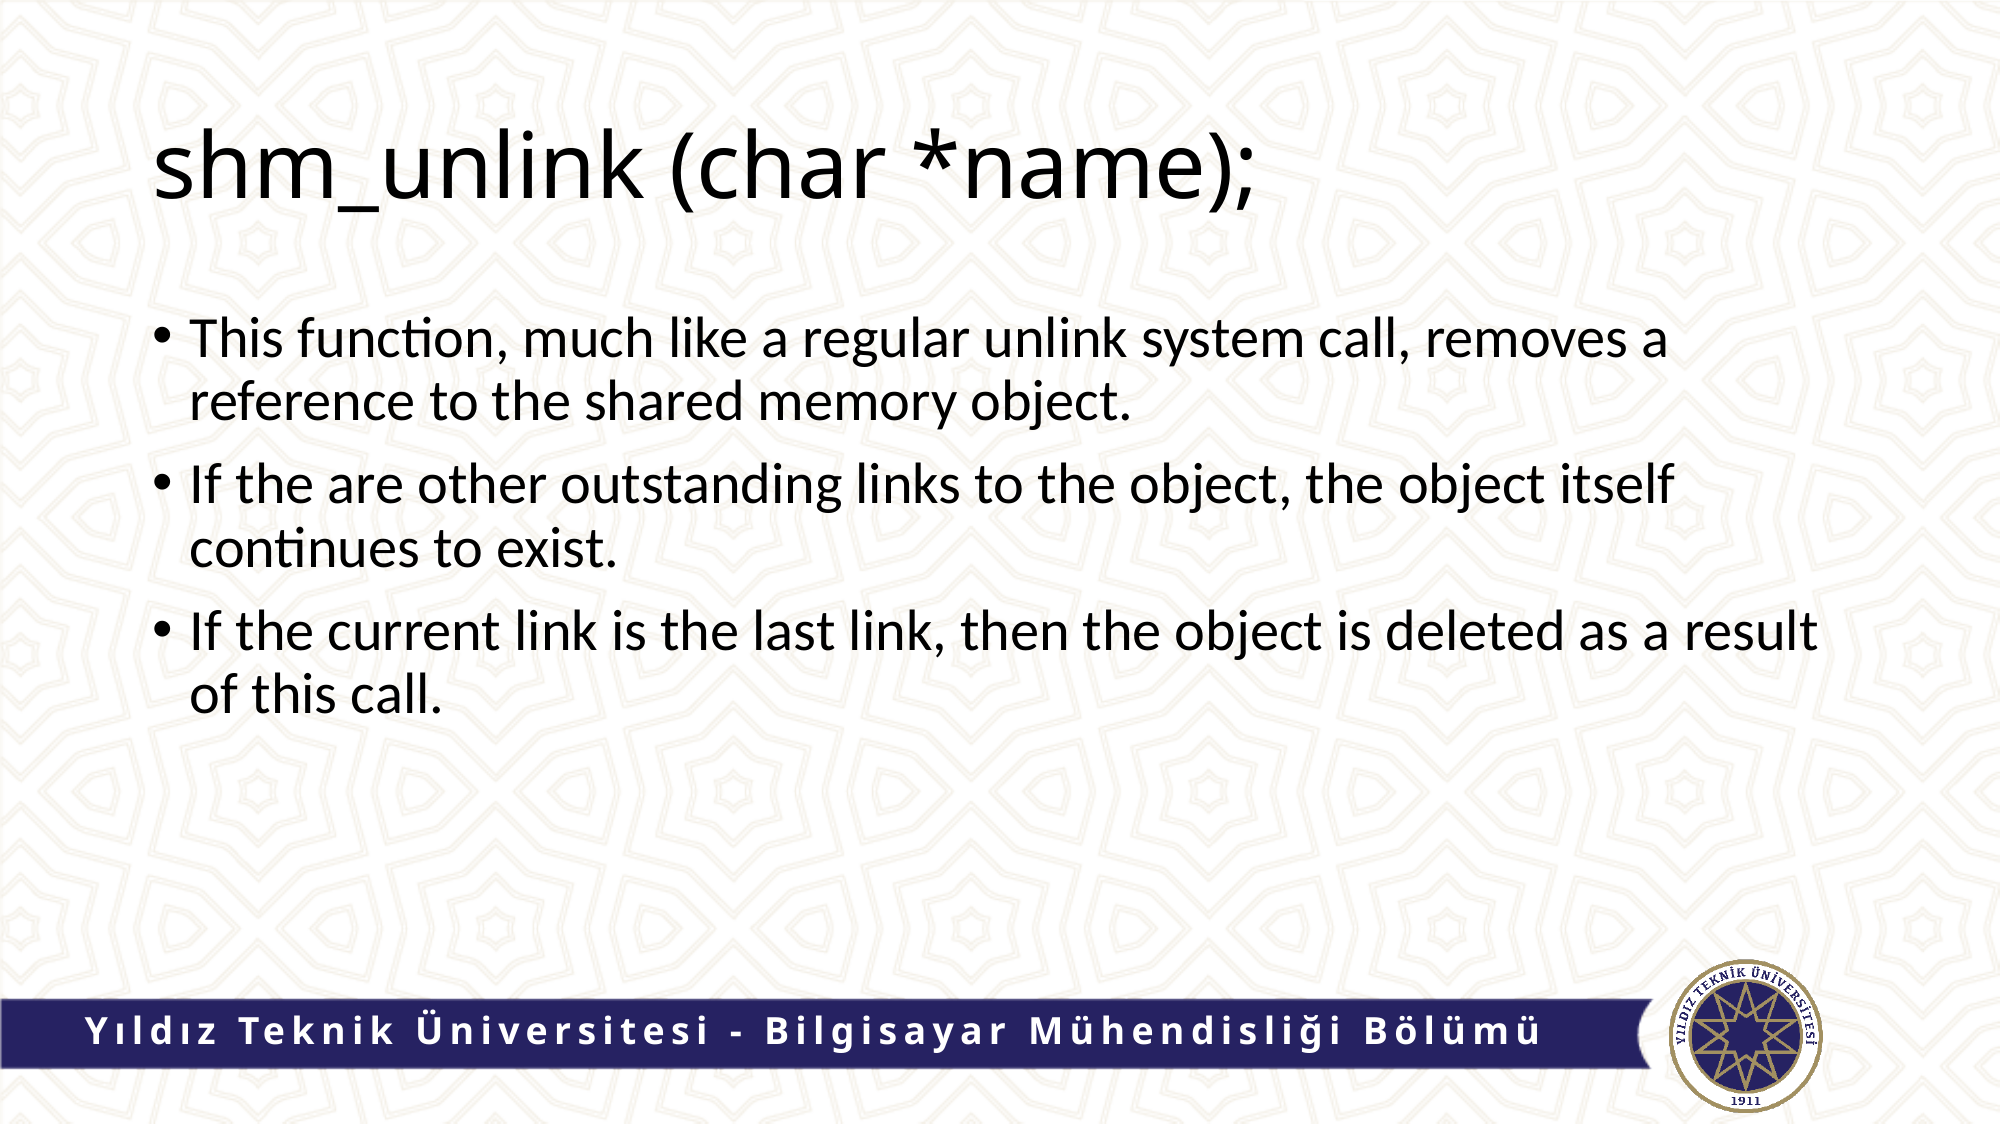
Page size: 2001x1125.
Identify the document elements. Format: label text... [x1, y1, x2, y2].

footer Yıldız Teknik Üniversitesi - Bilgisayar Mühendisliği Bölümü [0, 997, 1628, 1069]
list This function, much like a regular unlink system call, removes a reference to the shared memory object. If the are other outstanding links to the object, the object itself continues to exist. If the current link is the last link, then the object is deleted as a result of this call. [137, 299, 1863, 982]
picture [0, 0, 2000, 1125]
title shm_unlink (char *name); [137, 59, 1863, 278]
